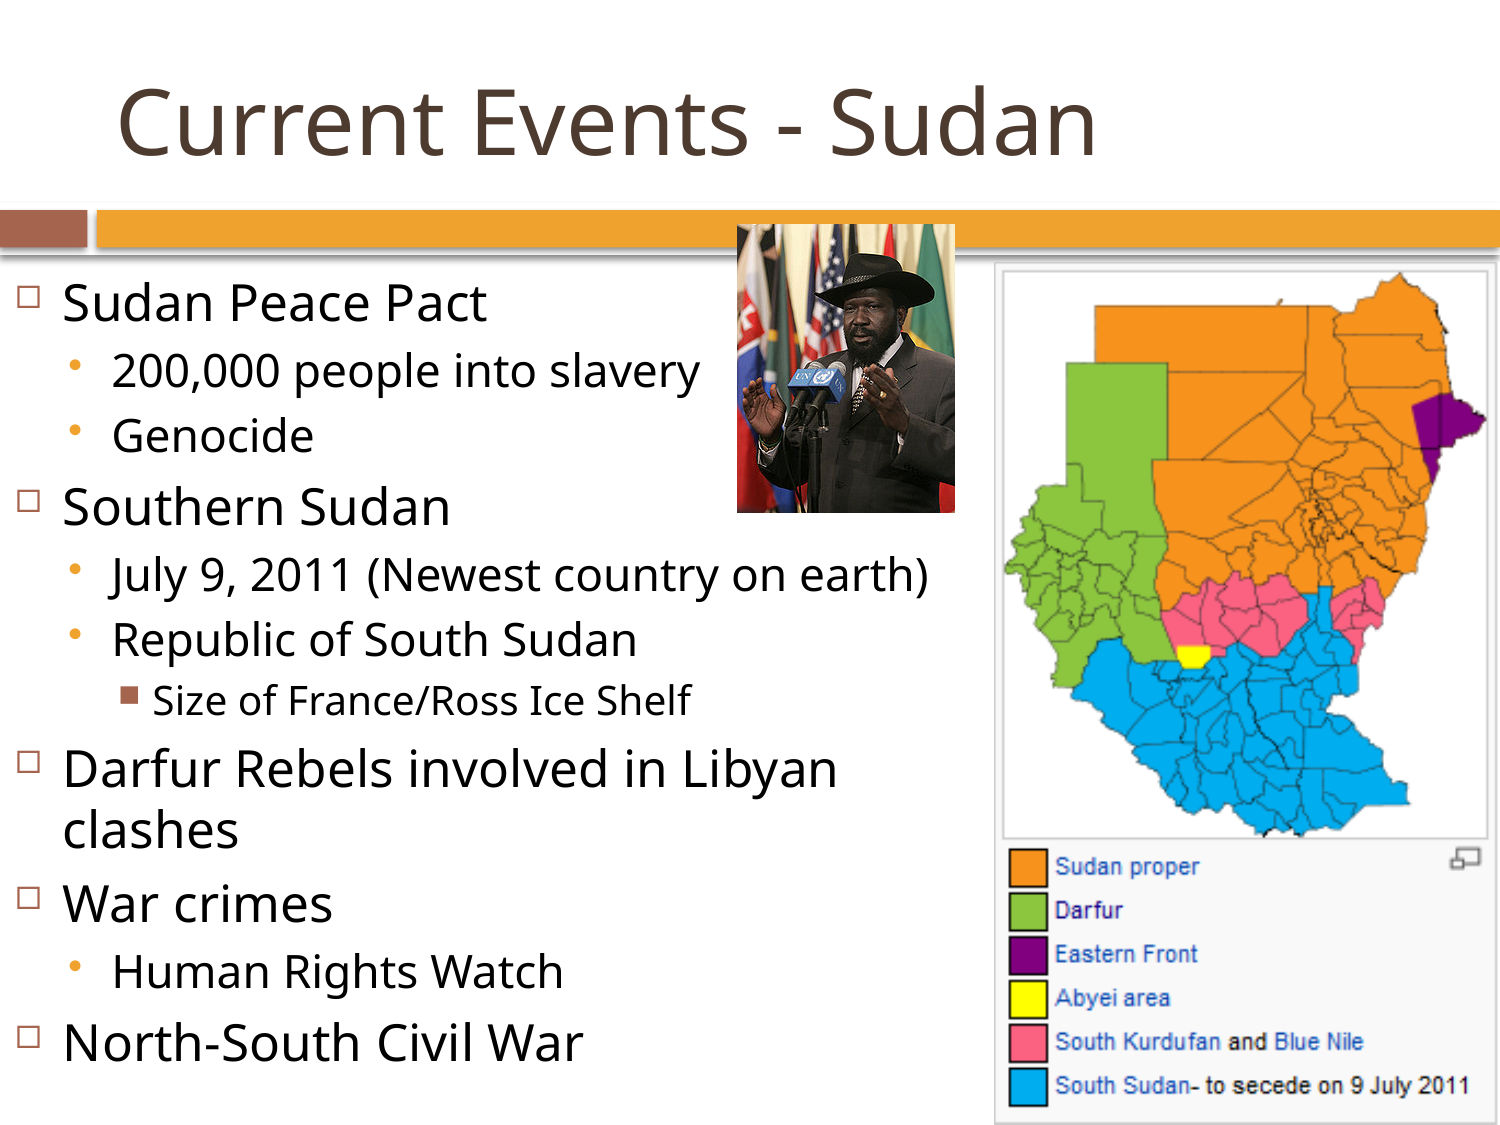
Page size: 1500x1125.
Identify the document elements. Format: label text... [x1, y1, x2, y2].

picture [993, 262, 1500, 1125]
list Sudan Peace Pact 200,000 people into slavery Genocide Southern Sudan July 9, 2011 (Newest country on earth) Republic of South Sudan Size of France/Ross Ice Shelf Darfur Rebels involved in Libyan clashes War crimes Human Rights Watch North-South Civil War [0, 262, 963, 1125]
title Current Events - Sudan [100, 37, 1438, 200]
picture [737, 224, 956, 513]
